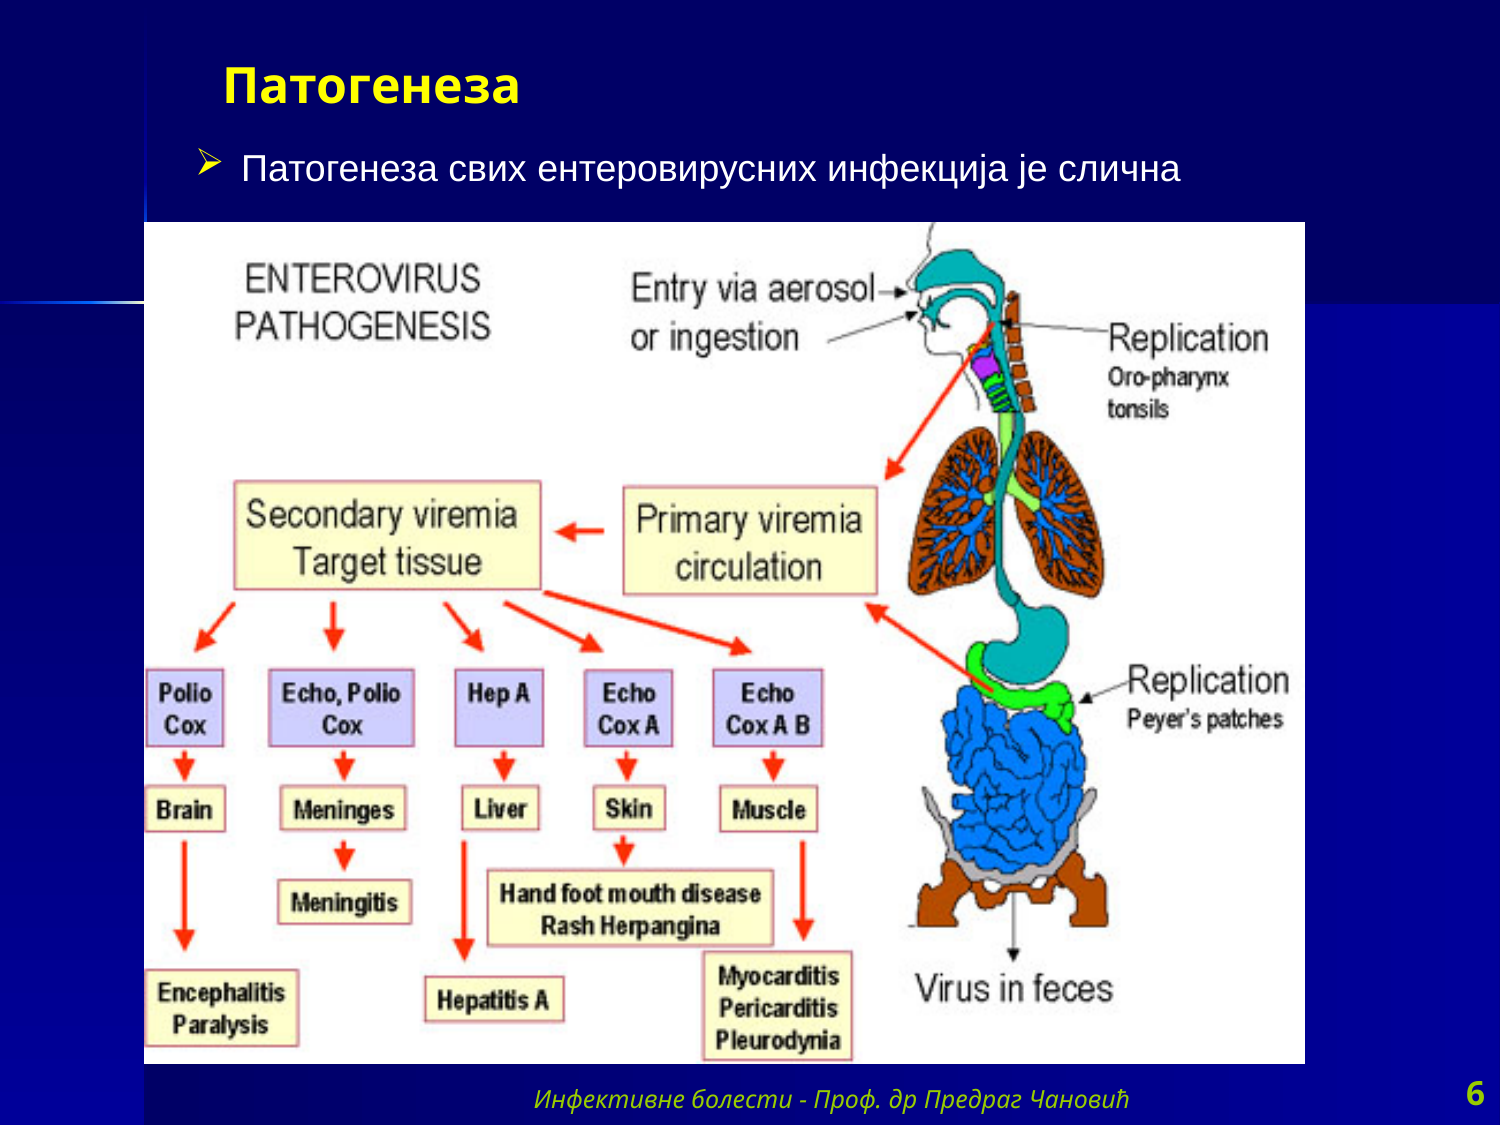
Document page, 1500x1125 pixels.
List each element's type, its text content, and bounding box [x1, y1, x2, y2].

picture [143, 222, 1305, 1064]
text_box Патогенеза [207, 45, 537, 121]
text_box Патогенеза свих ентеровирусних инфекција је слична [180, 136, 1207, 197]
footer Инфективне болести - Проф. др Предраг Чановић [430, 1071, 1235, 1125]
slide_number 6 [1345, 1049, 1500, 1125]
